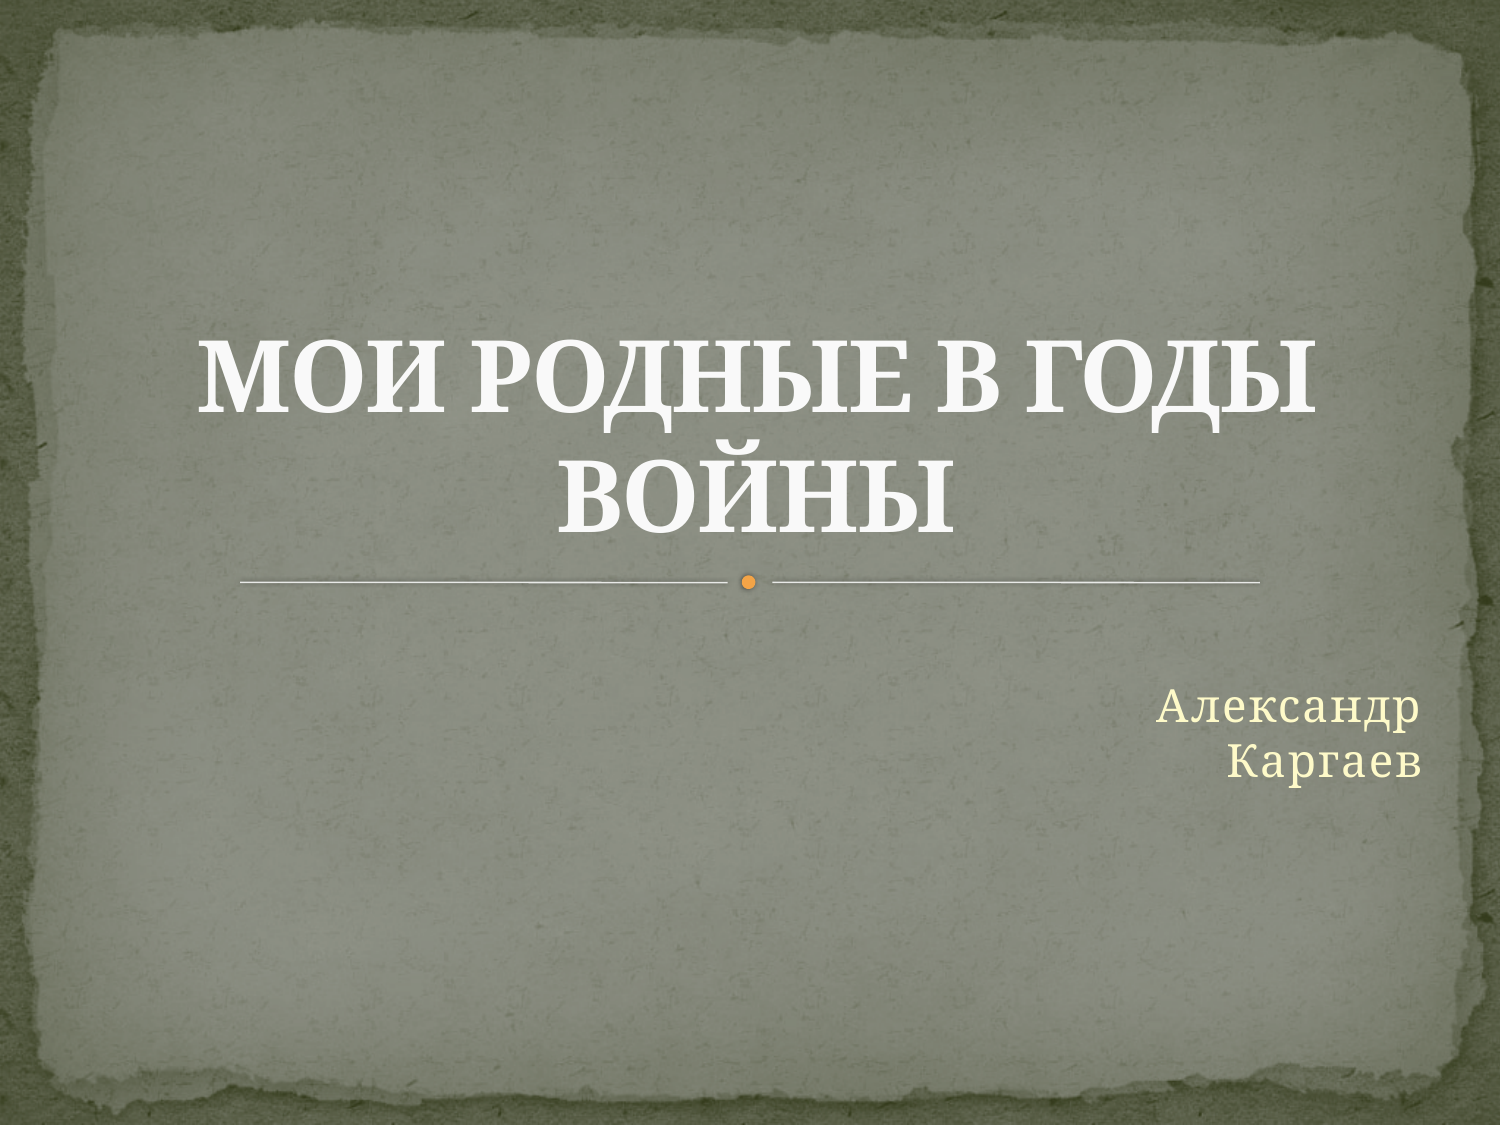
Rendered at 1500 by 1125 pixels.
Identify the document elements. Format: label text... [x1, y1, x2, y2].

title МОИ РОДНЫЕ В ГОДЫ ВОЙНЫ [74, 235, 1438, 561]
subtitle Александр Каргаев [1104, 668, 1438, 1035]
